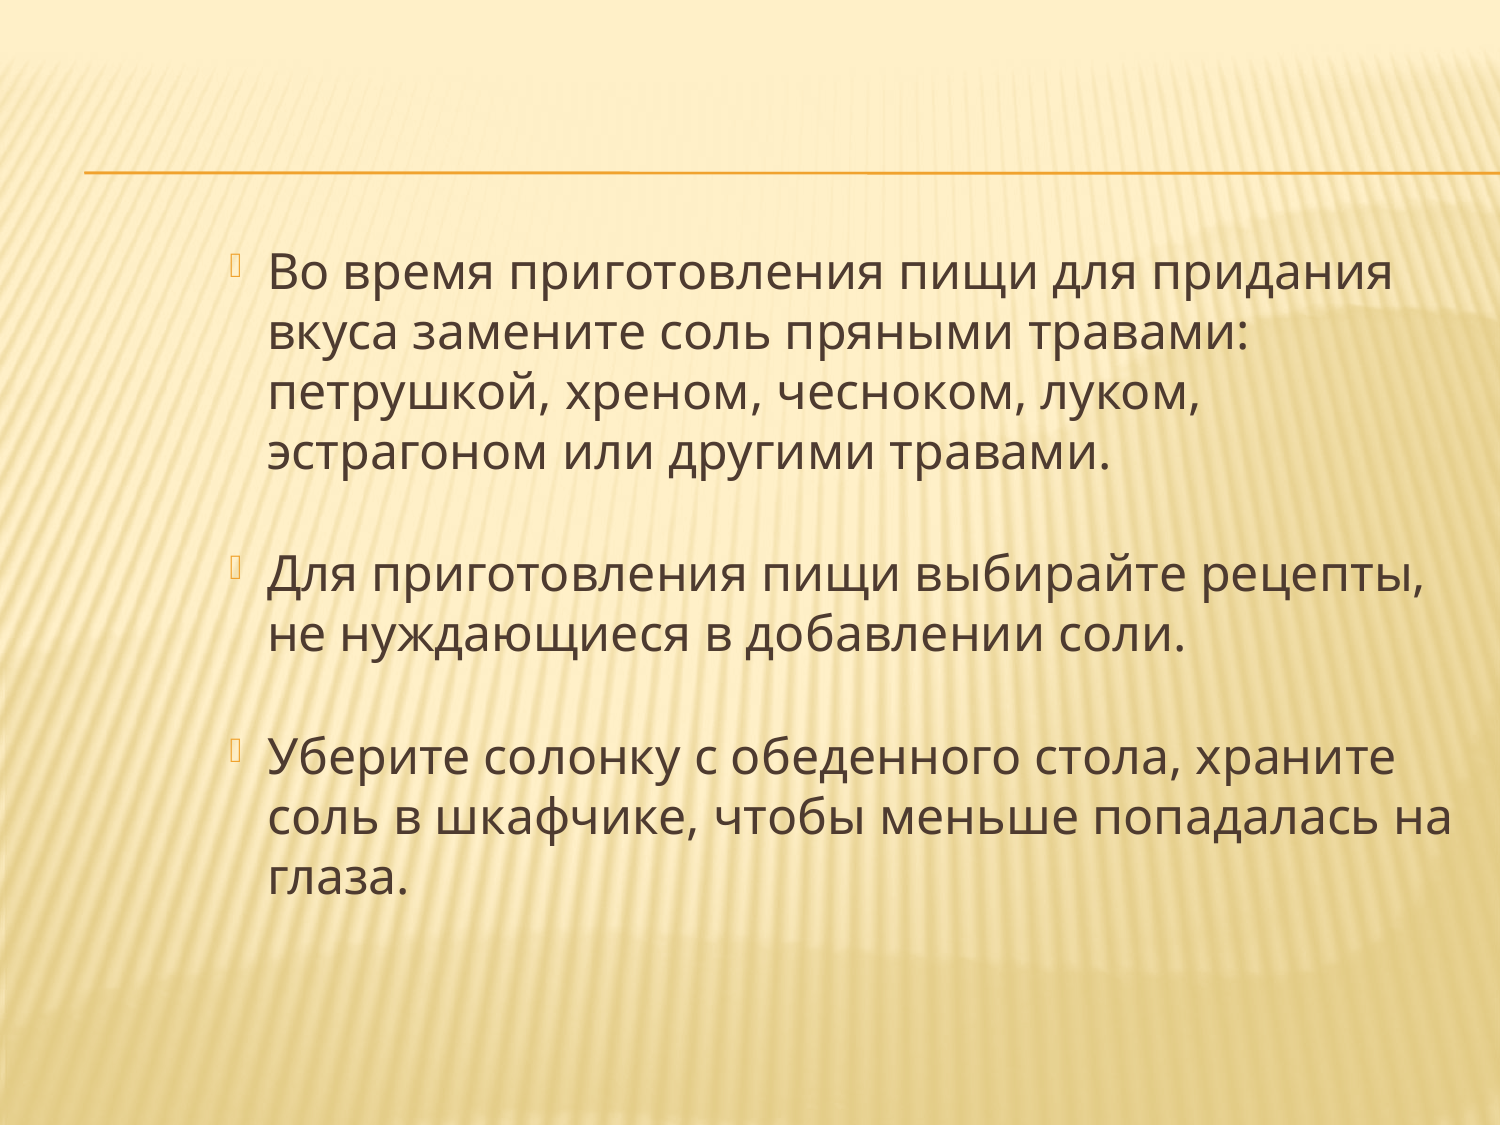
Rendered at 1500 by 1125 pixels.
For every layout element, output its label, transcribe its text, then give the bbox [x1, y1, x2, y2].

list Во время приготовления пищи для придания вкуса замените соль пряными травами: петрушкой, хреном, чесноком, луком, эстрагоном или другими травами. Для приготовления пищи выбирайте рецепты, не нуждающиеся в добавлении соли. Уберите солонку с обеденного стола, храните соль в шкафчике, чтобы меньше попадалась на глаза. [64, 231, 1471, 1125]
